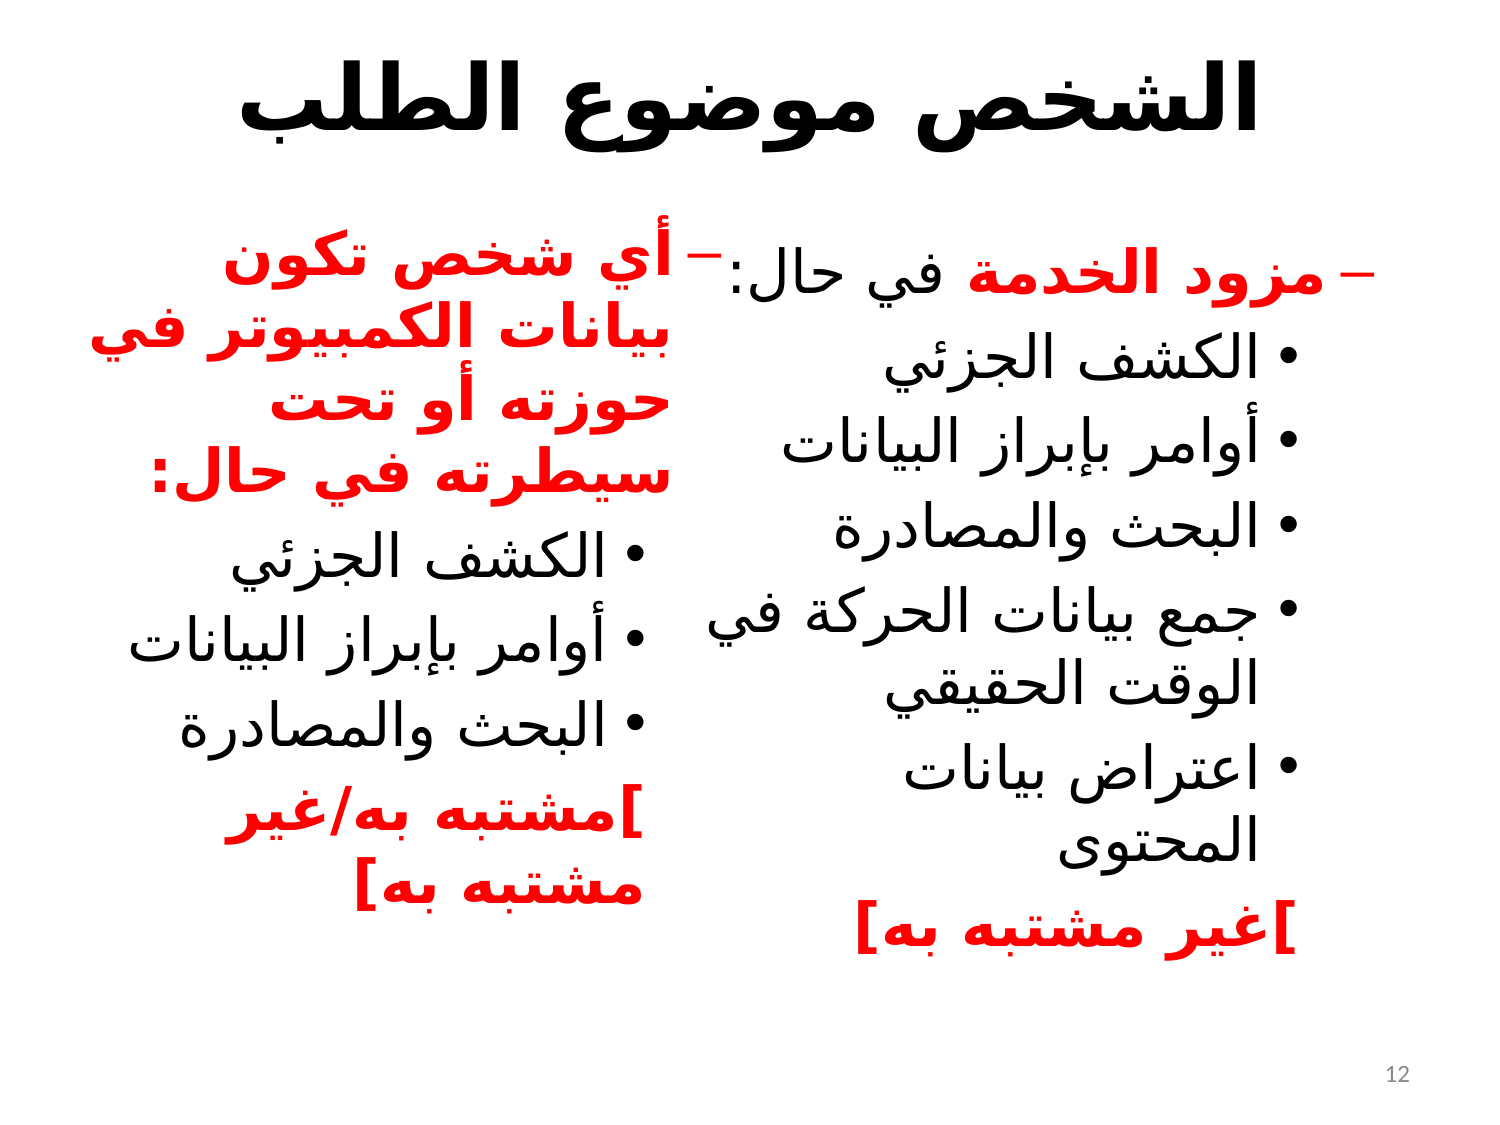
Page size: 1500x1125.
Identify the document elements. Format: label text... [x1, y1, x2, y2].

slide_number 12 [1074, 1042, 1425, 1103]
title الشخص موضوع الطلب [75, 0, 1425, 188]
text_box أي شخص تكون بيانات الكمبيوتر في حوزته أو تحت سيطرته في حال: الكشف الجزئي أوامر بإبراز البيانات البحث والمصادرة ]مشتبه به/غير مشتبه به] [28, 207, 812, 970]
text_box مزود الخدمة في حال: الكشف الجزئي أوامر بإبراز البيانات البحث والمصادرة جمع بيانات الحركة في الوقت الحقيقي اعتراض بيانات المحتوى ]غير مشتبه به] [812, 226, 1465, 951]
